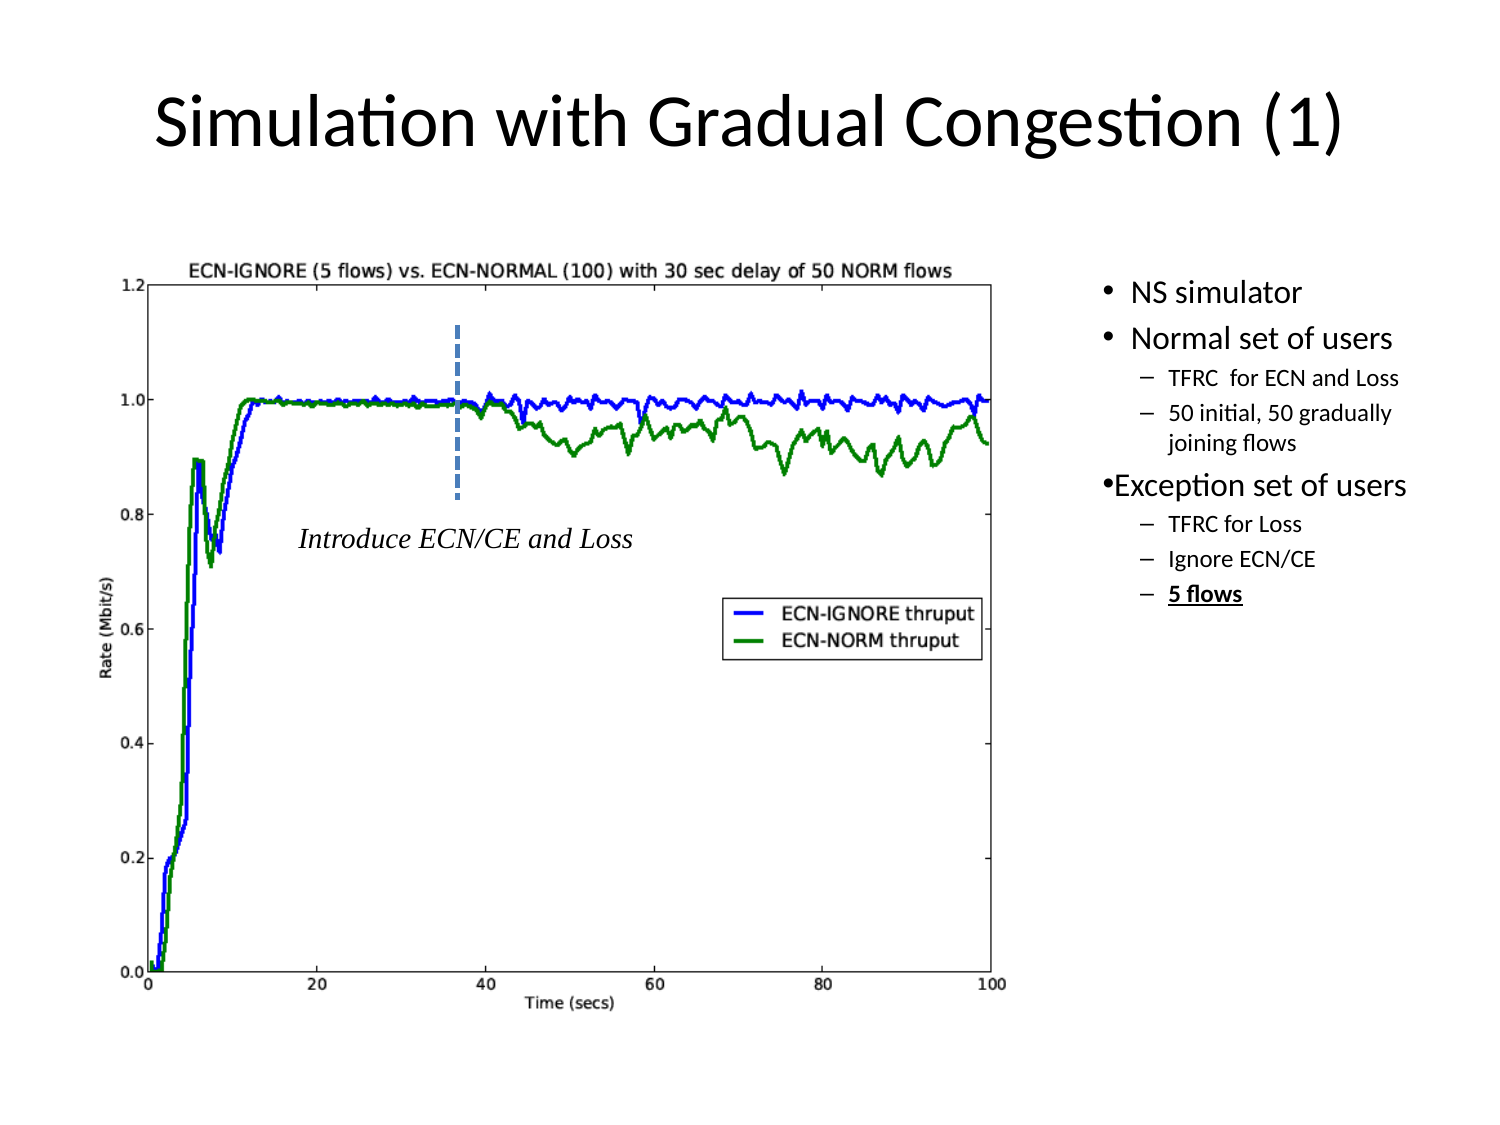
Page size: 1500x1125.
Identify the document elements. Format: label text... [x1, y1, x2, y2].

title Simulation with Gradual Congestion (1) [74, 44, 1426, 188]
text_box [12, 199, 1101, 1059]
list NS simulator Normal set of users TFRC for ECN and Loss 50 initial, 50 gradually joining flows Exception set of users TFRC for Loss Ignore ECN/CE 5 flows [1104, 262, 1476, 1006]
